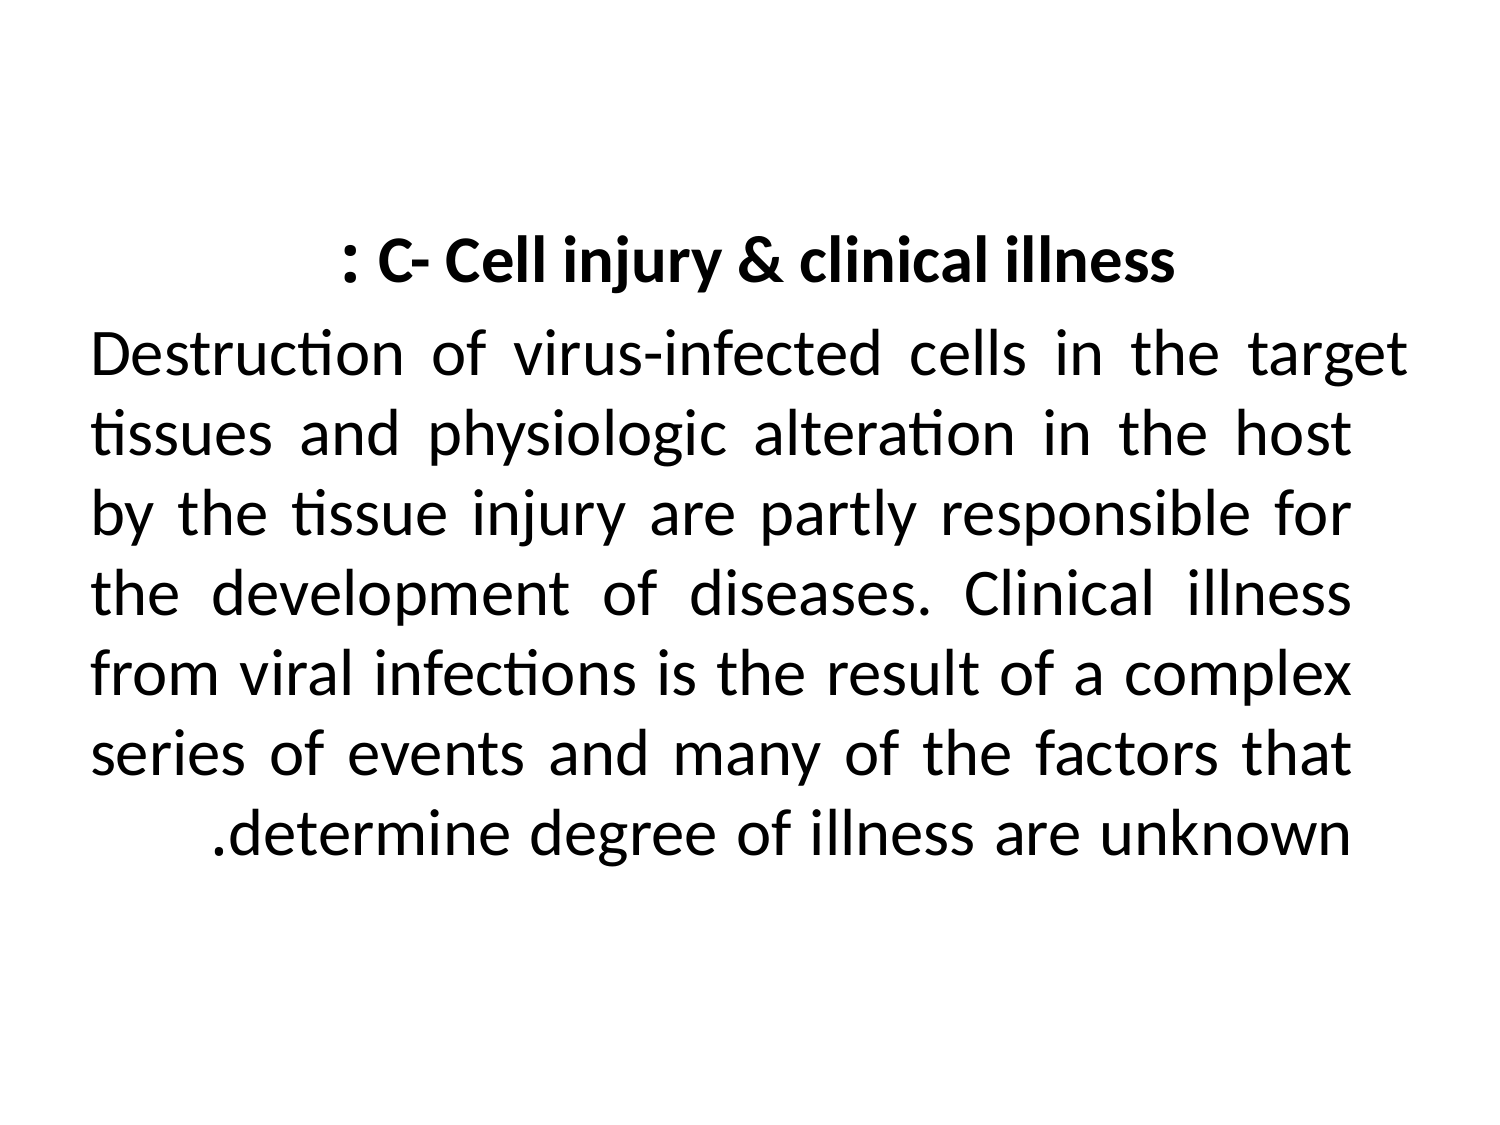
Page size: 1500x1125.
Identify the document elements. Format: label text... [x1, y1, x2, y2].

list C- Cell injury & clinical illness : Destruction of virus-infected cells in the target tissues and physiologic alteration in the host by the tissue injury are partly responsible for the development of diseases. Clinical illness from viral infections is the result of a complex series of events and many of the factors that determine degree of illness are unknown. [75, 208, 1425, 1005]
